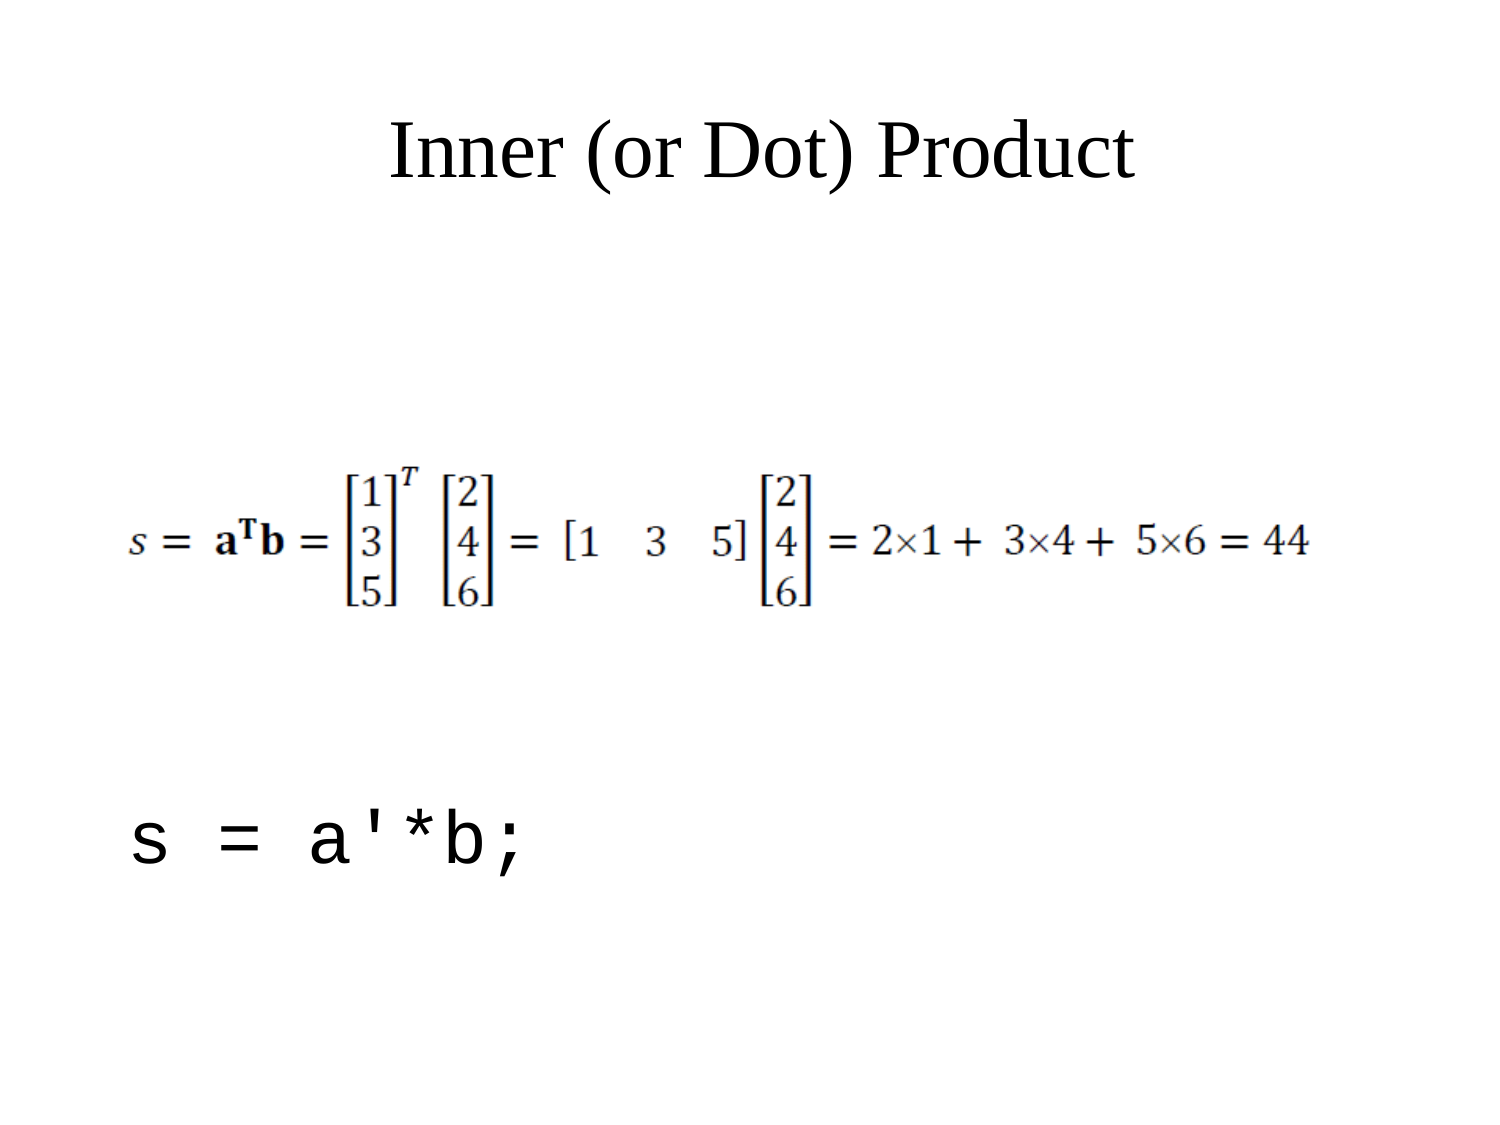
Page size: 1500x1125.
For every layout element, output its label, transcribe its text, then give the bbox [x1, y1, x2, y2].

title Inner (or Dot) Product [87, 50, 1438, 238]
text_box s = a'*b; [112, 781, 750, 887]
picture [99, 431, 1338, 645]
